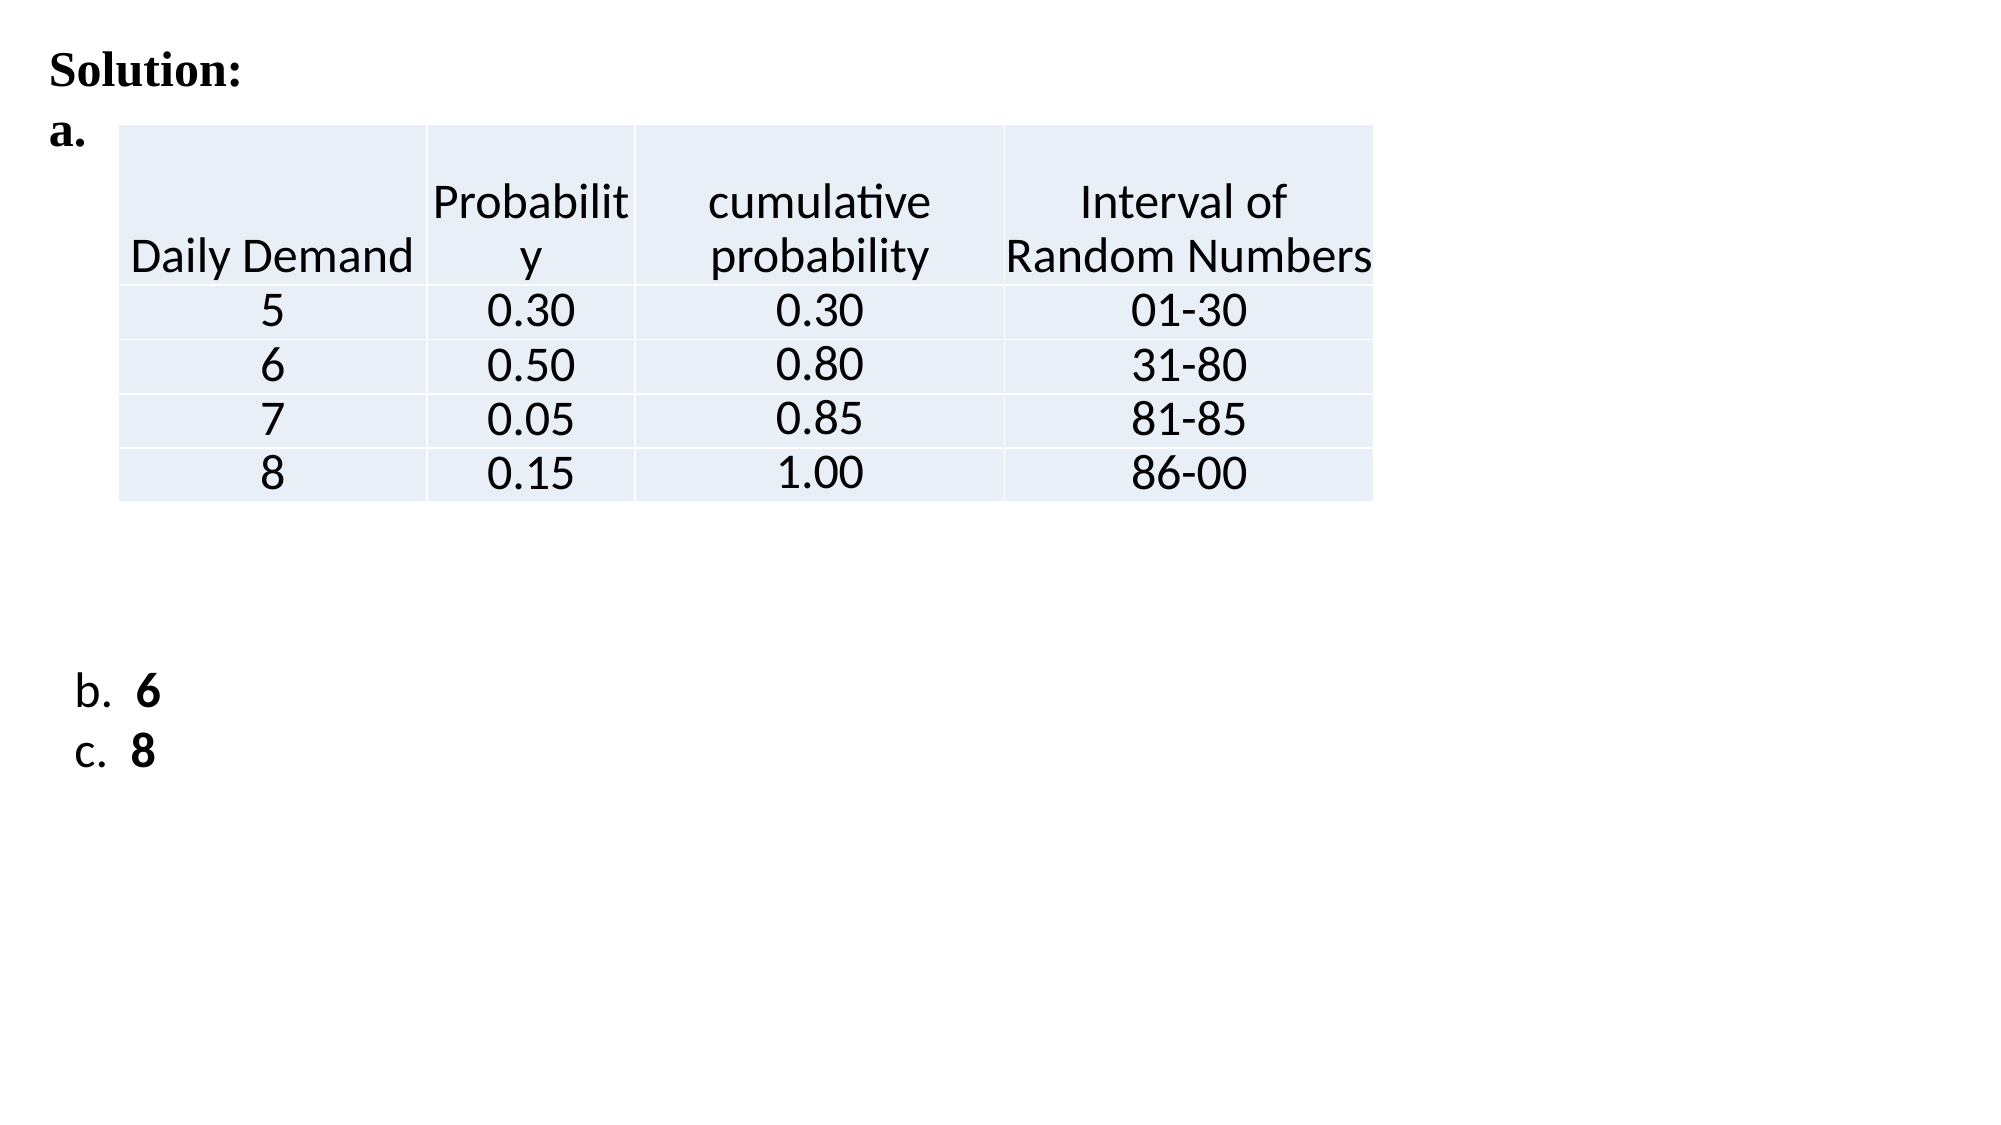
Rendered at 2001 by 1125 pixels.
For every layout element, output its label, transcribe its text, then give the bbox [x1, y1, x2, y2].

table_cell 0.85 [636, 395, 1004, 447]
table_cell 0.15 [428, 449, 634, 501]
table_cell 81-85 [1005, 395, 1373, 447]
table_cell 0.30 [428, 286, 634, 339]
table_cell 0.80 [636, 340, 1004, 393]
table_cell 1.00 [636, 449, 1004, 501]
table_cell 7 [119, 395, 426, 447]
table_cell 01-30 [1005, 286, 1373, 339]
text_box Solution: a. [33, 29, 1612, 164]
table_header Daily Demand [119, 164, 426, 284]
table_cell 0.30 [636, 286, 1004, 339]
table_cell 8 [119, 449, 426, 501]
table_cell 86-00 [1005, 449, 1373, 501]
text_box b. 6 c. 8 [59, 649, 1060, 785]
table_header Probability [428, 164, 634, 284]
table_cell 31-80 [1005, 340, 1373, 393]
table_cell 6 [119, 340, 426, 393]
table_header Interval of Random Numbers [1005, 164, 1373, 284]
table_cell 0.50 [428, 340, 634, 393]
table_cell 0.05 [428, 395, 634, 447]
table_cell 5 [119, 286, 426, 339]
table_header cumulative probability [636, 164, 1004, 284]
